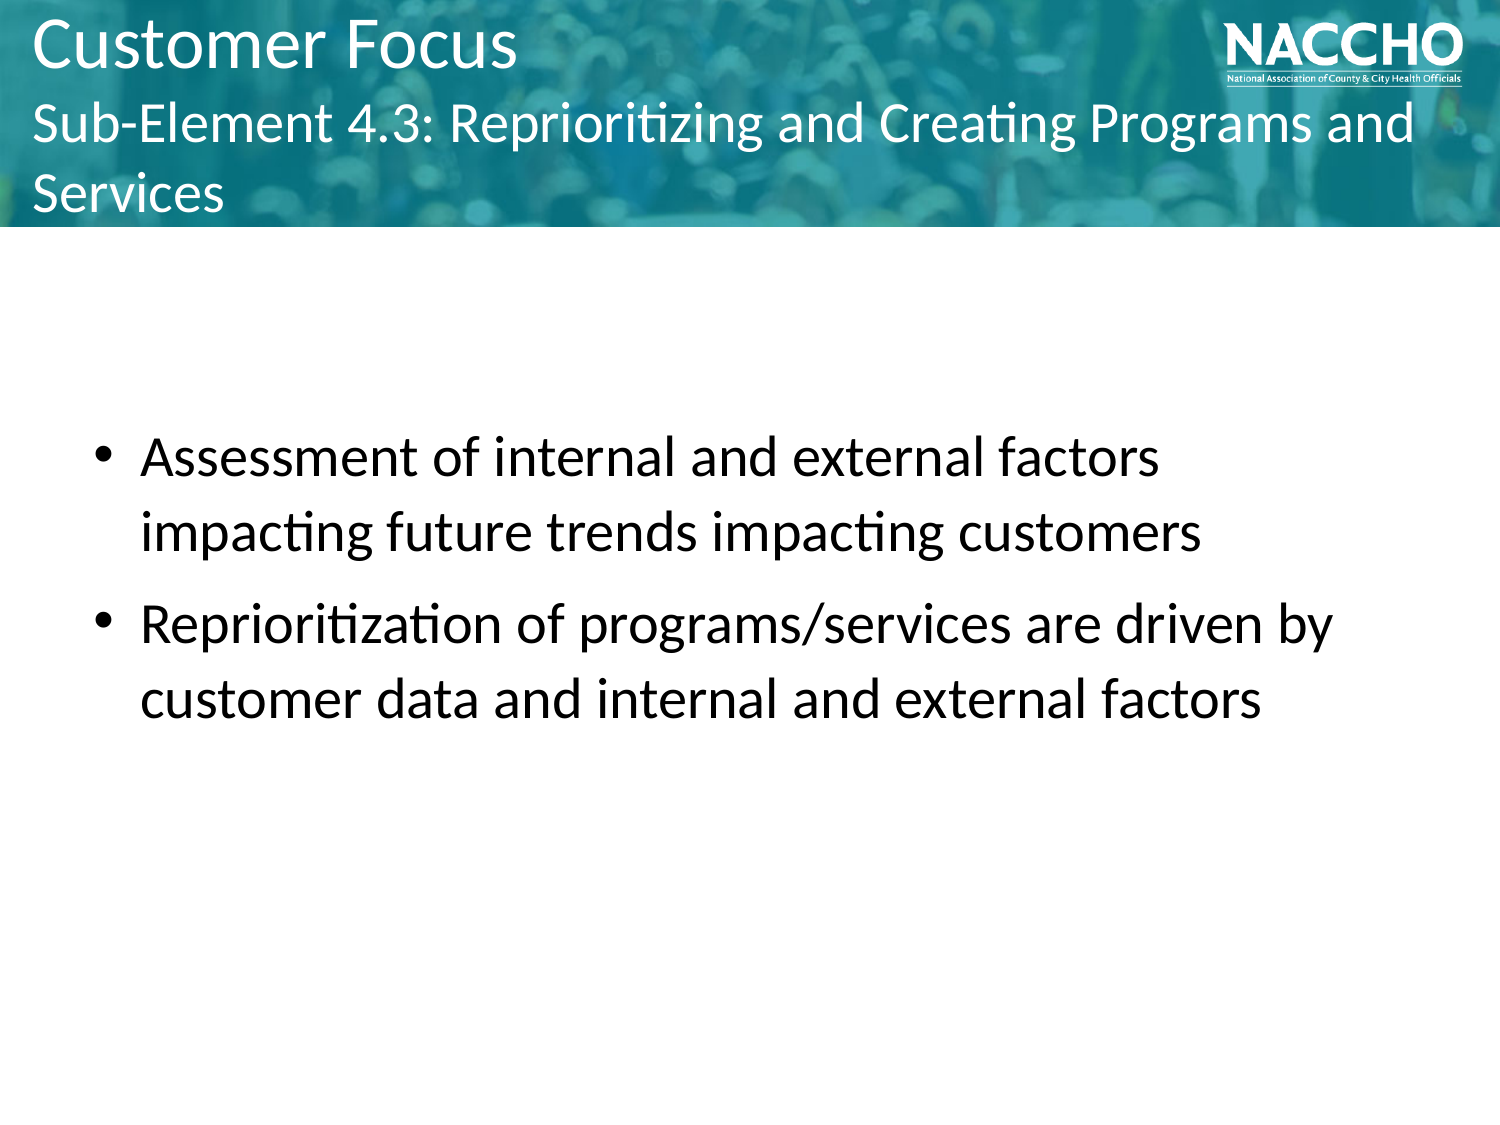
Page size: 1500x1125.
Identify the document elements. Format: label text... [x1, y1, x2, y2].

text_box Assessment of internal and external factors impacting future trends impacting customers Reprioritization of programs/services are driven by customer data and internal and external factors [78, 406, 1422, 1023]
picture [0, 0, 1500, 227]
text_box Customer Focus Sub-Element 4.3: Reprioritizing and Creating Programs and Services [18, 227, 1482, 232]
